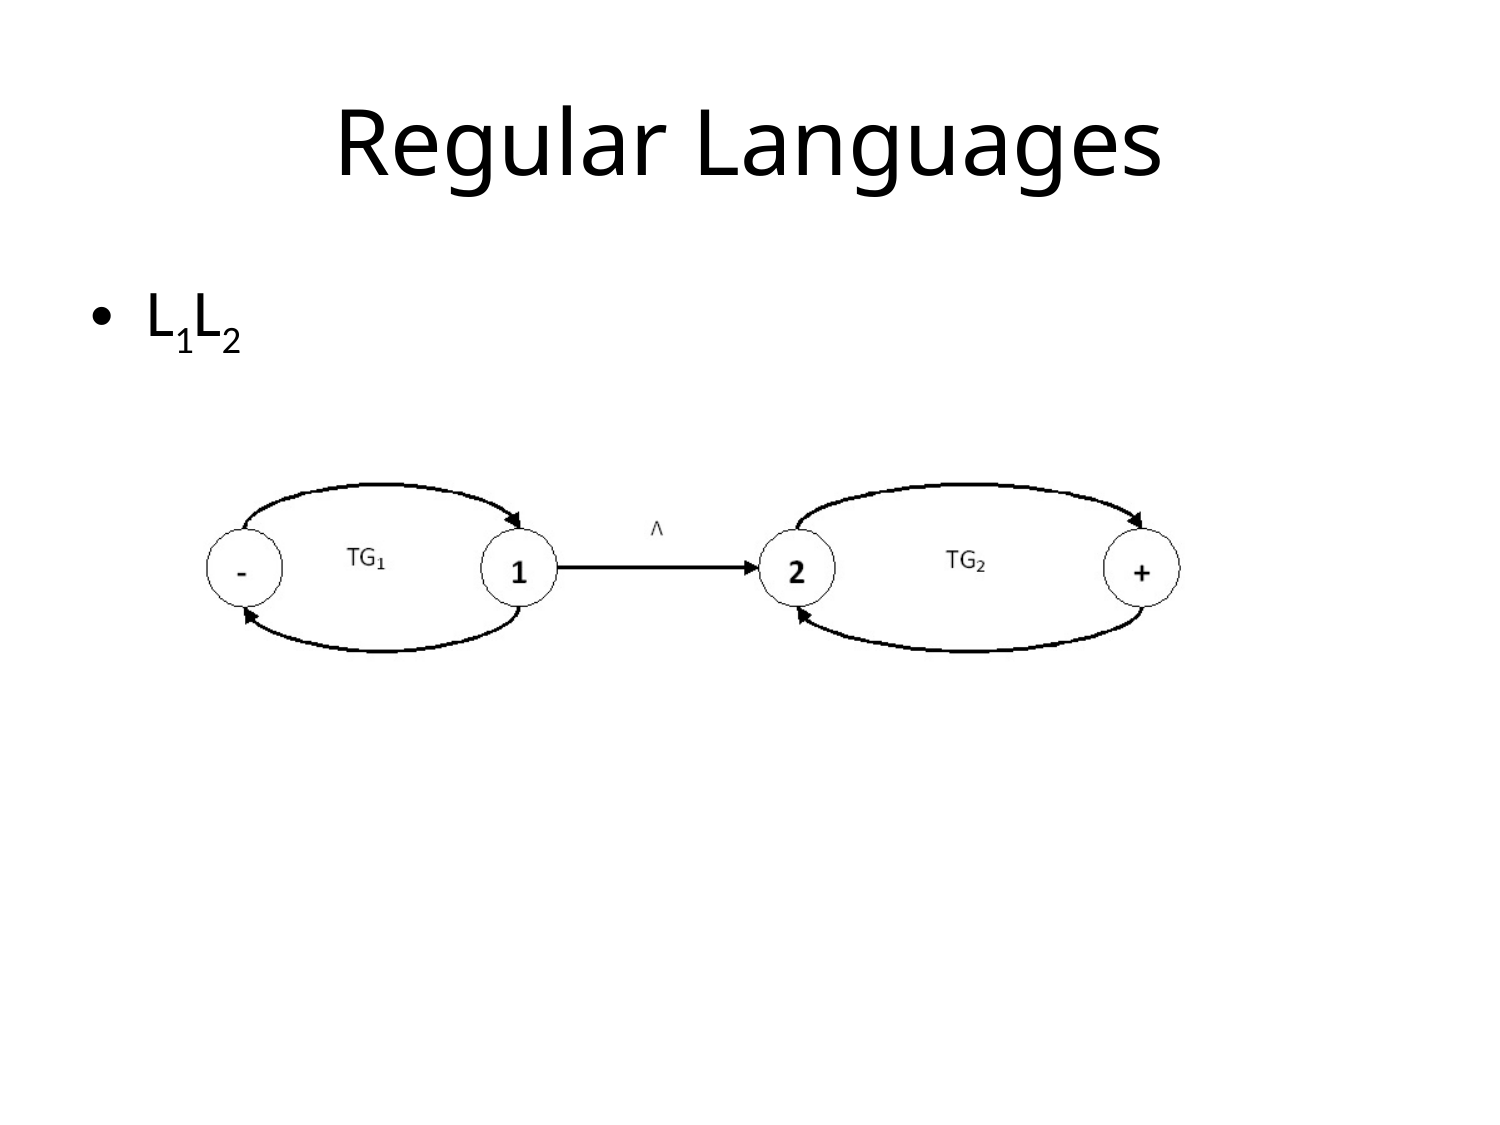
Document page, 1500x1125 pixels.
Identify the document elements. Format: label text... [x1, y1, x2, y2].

picture [174, 410, 1326, 715]
title Regular Languages [75, 45, 1425, 233]
list L1L2 [75, 262, 1425, 1005]
